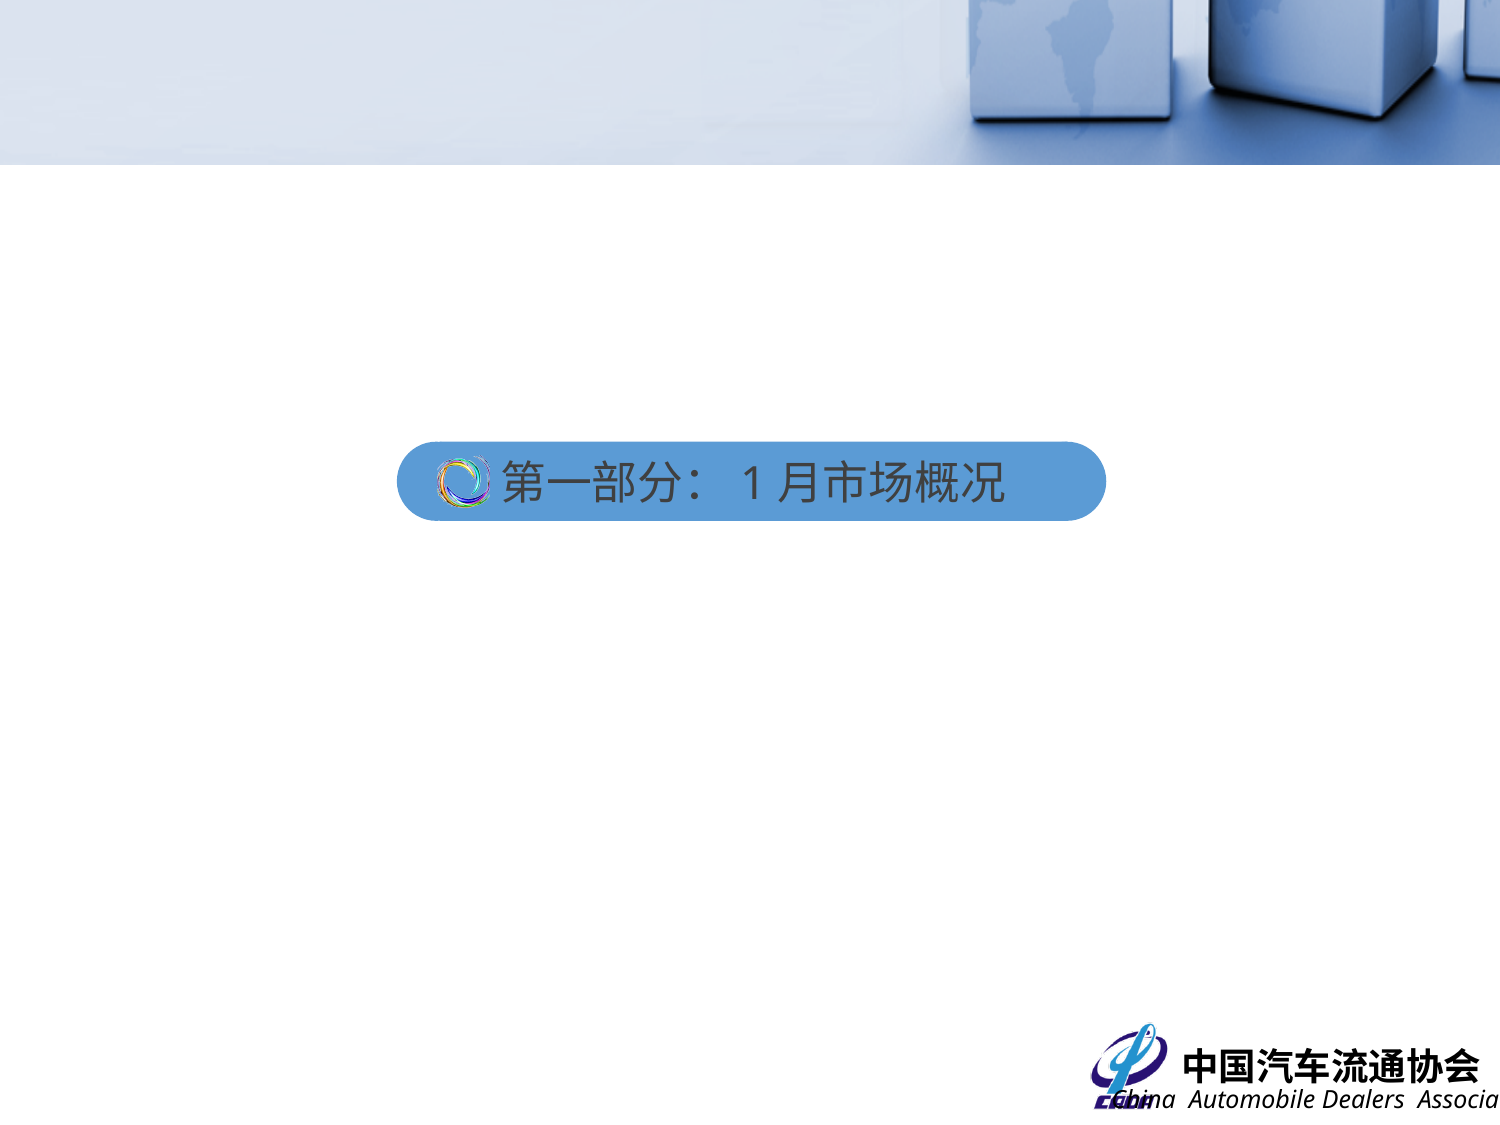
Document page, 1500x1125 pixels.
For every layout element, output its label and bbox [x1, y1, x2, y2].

picture [0, 0, 1500, 165]
picture [437, 455, 490, 508]
picture [1164, 1096, 1171, 1106]
text_box [396, 441, 1107, 521]
picture [1086, 1018, 1172, 1114]
